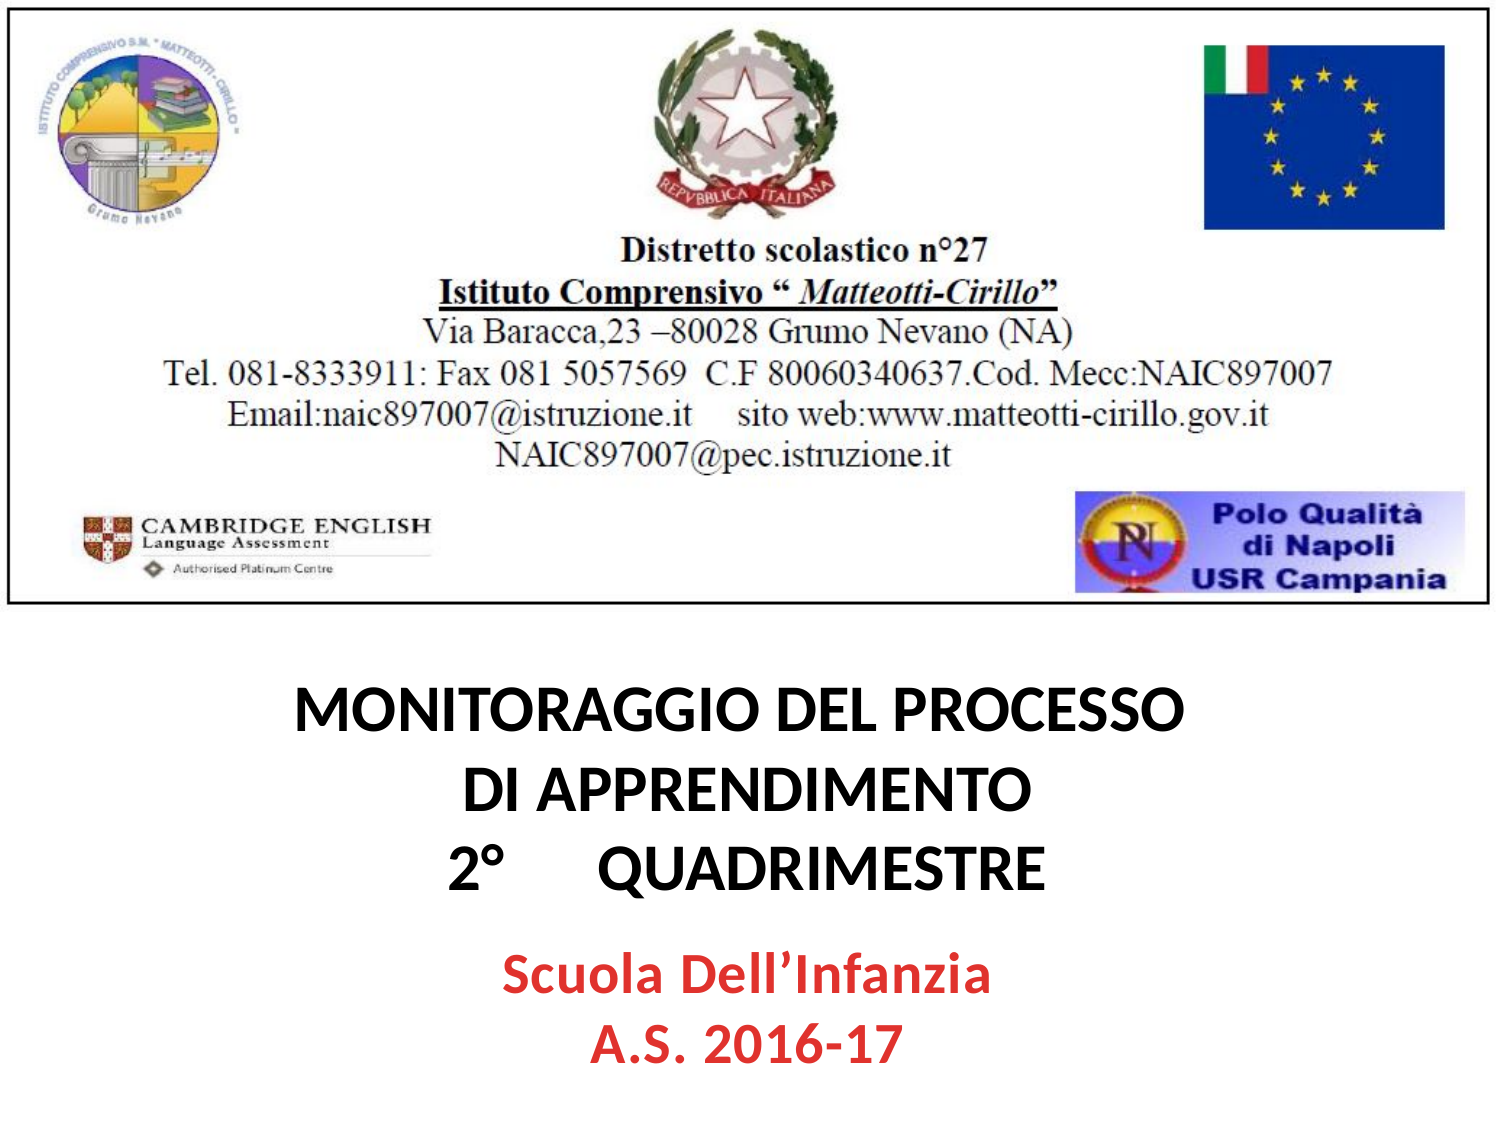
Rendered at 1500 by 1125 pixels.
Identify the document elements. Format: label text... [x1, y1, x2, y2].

picture [0, 0, 1500, 612]
text_box Scuola Dell’Infanzia A.S. 2016-17 [487, 928, 1009, 1083]
text_box MONITORAGGIO DEL PROCESSO DI APPRENDIMENTO 2° QUADRIMESTRE [278, 656, 1217, 912]
